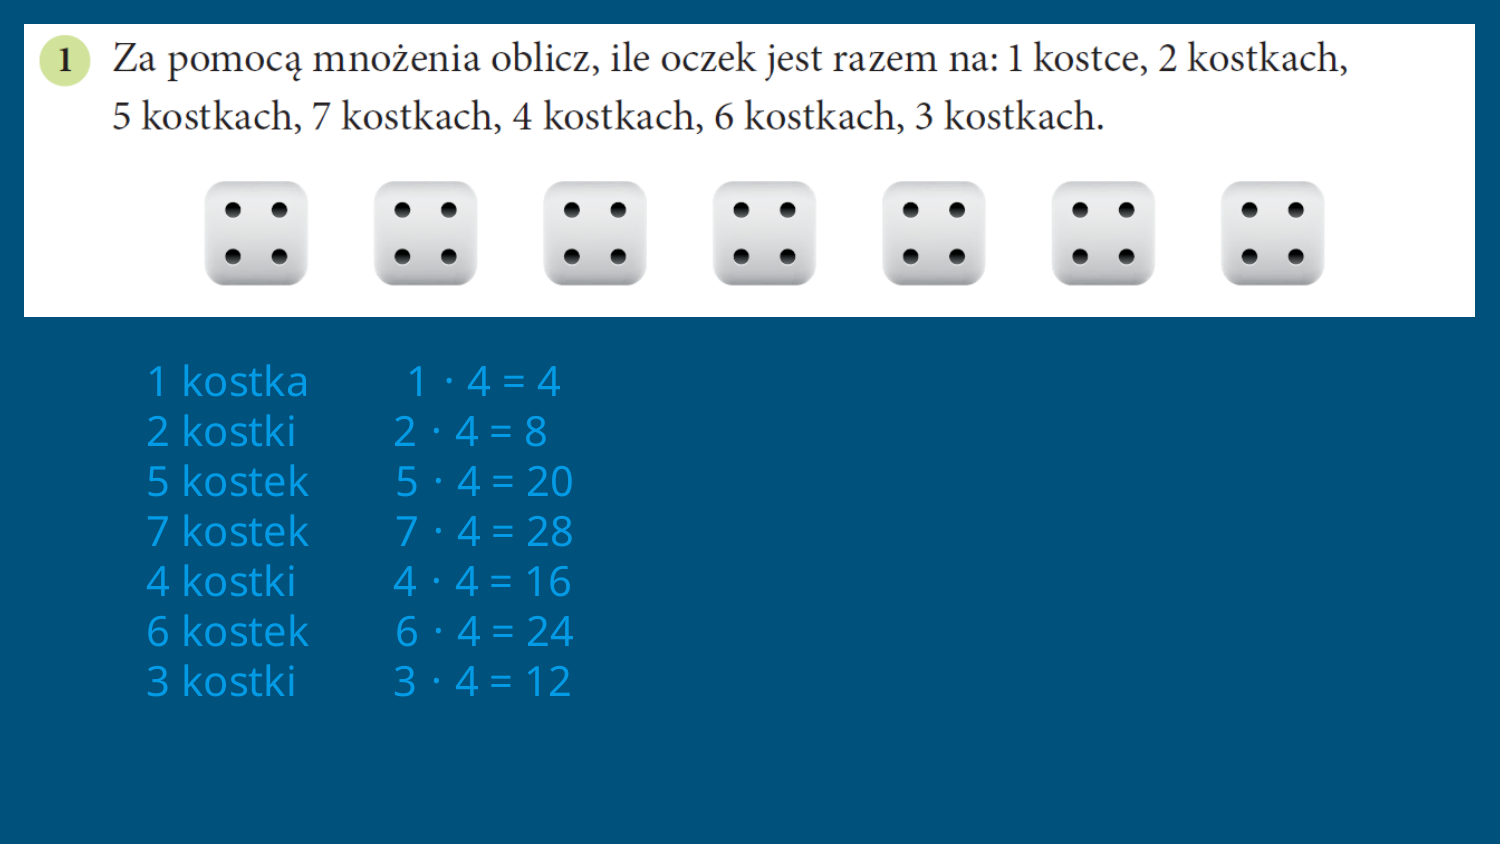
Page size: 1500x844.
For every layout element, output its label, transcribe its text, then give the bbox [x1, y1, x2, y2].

picture [25, 25, 1474, 316]
text_box 1 kostka 1 𑁦 4 = 4 2 kostki 2 𑁦 4 = 8 5 kostek 5 𑁦 4 = 20 7 kostek 7 𑁦 4 = 28 4 kostki 4 𑁦 4 = 16 6 kostek 6 𑁦 4 = 24 3 kostki 3 𑁦 4 = 12 [131, 339, 1413, 716]
